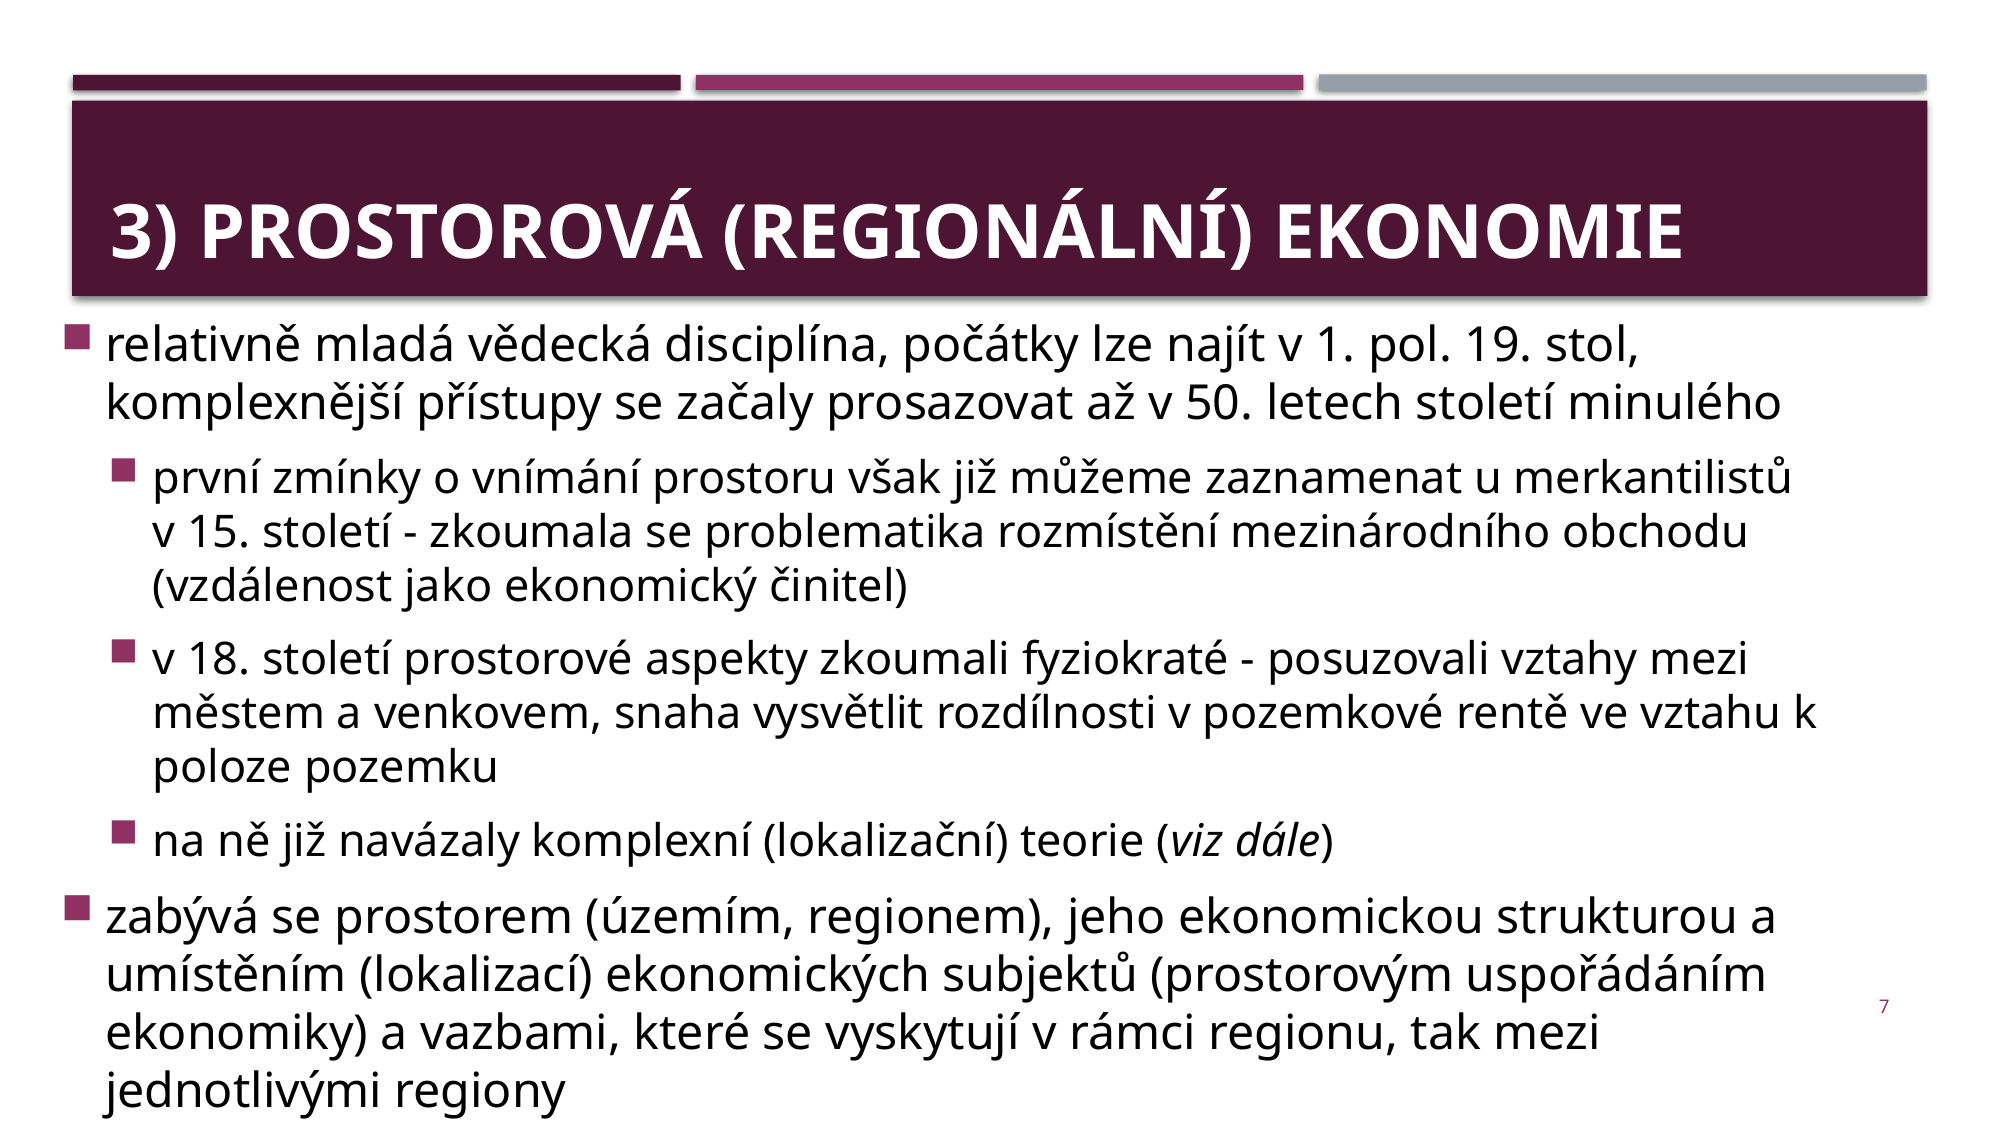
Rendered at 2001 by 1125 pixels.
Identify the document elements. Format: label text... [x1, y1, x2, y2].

list relativně mladá vědecká disciplína, počátky lze najít v 1. pol. 19. stol, komplexnější přístupy se začaly prosazovat až v 50. letech století minulého první zmínky o vnímání prostoru však již můžeme zaznamenat u merkantilistů v 15. století - zkoumala se problematika rozmístění mezinárodního obchodu (vzdálenost jako ekonomický činitel) v 18. století prostorové aspekty zkoumali fyziokraté - posuzovali vztahy mezi městem a venkovem, snaha vysvětlit rozdílnosti v pozemkové rentě ve vztahu k poloze pozemku na ně již navázaly komplexní (lokalizační) teorie (viz dále) zabývá se prostorem (územím, regionem), jeho ekonomickou strukturou a umístěním (lokalizací) ekonomických subjektů (prostorovým uspořádáním ekonomiky) a vazbami, které se vyskytují v rámci regionu, tak mezi jednotlivými regiony [45, 306, 1886, 1125]
title 3) PROSTOROVÁ (regionální) EKONOMIE [95, 115, 1905, 282]
slide_number 7 [1732, 977, 1905, 1037]
